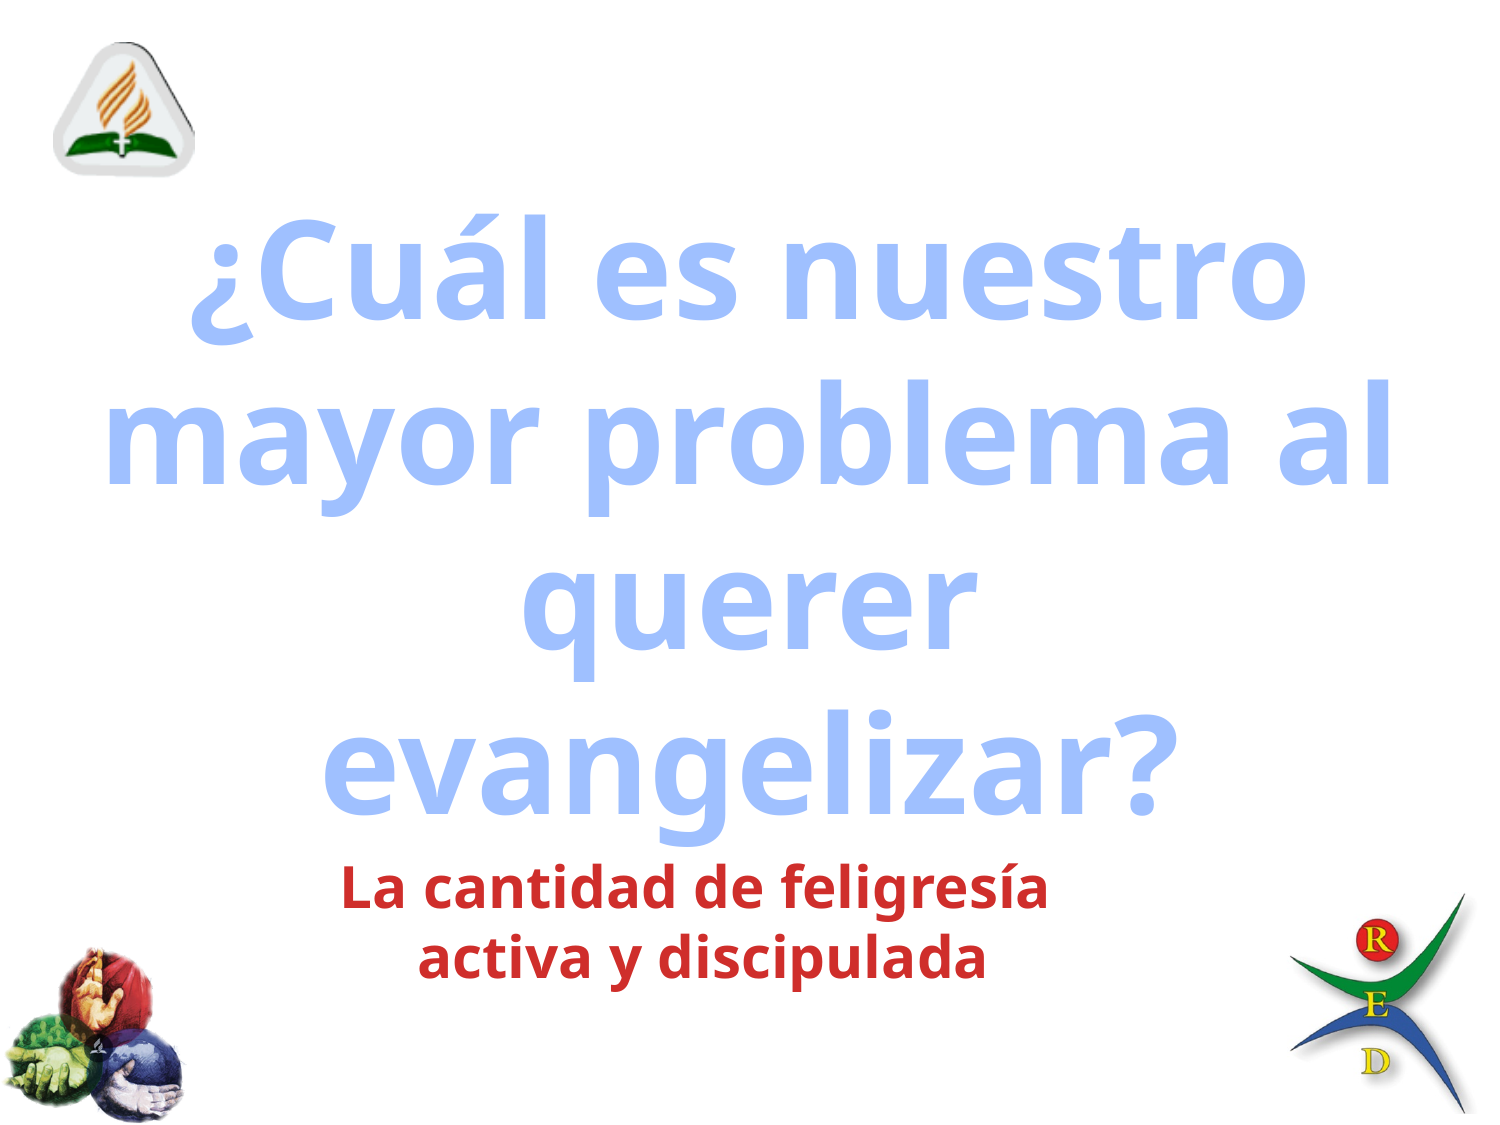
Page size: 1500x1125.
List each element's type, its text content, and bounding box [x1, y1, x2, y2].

picture [52, 42, 195, 187]
picture [0, 942, 187, 1125]
text_box La cantidad de feligresía activa y discipulada [324, 843, 1082, 998]
picture [1265, 892, 1492, 1114]
title ¿Cuál es nuestro mayor problema al querer evangelizar? [75, 444, 1425, 580]
